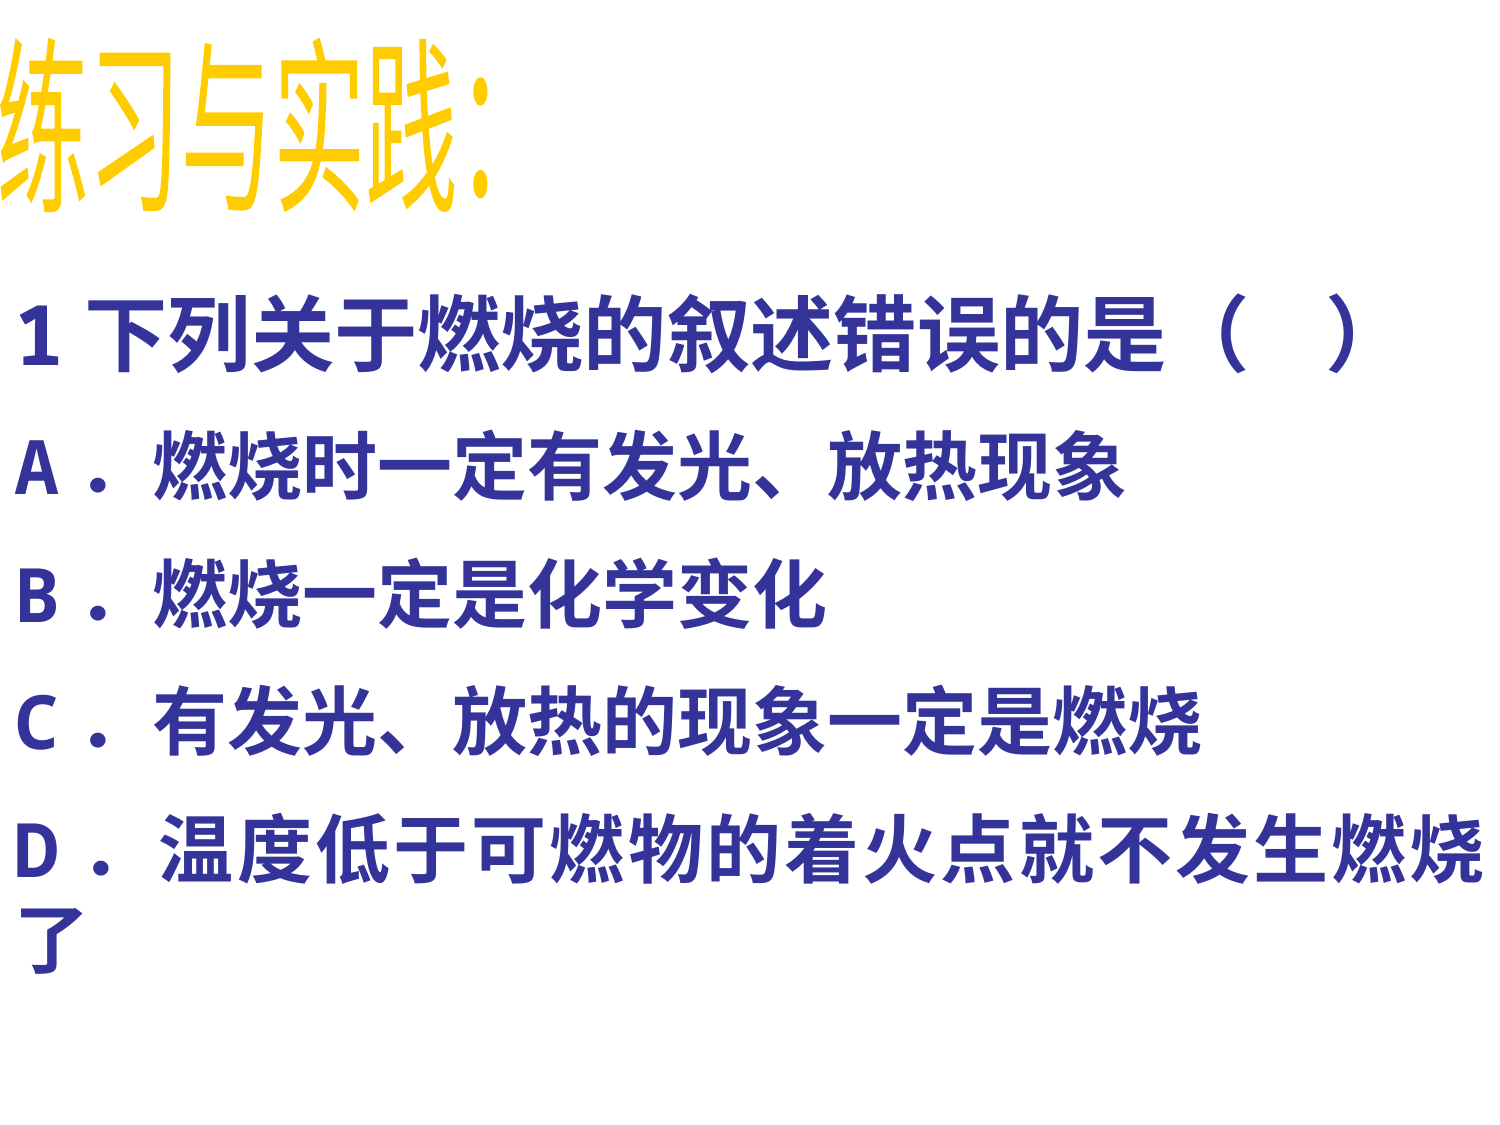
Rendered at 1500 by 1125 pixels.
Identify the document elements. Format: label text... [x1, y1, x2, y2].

text_box 1下列关于燃烧的叙述错误的是（ ） A．燃烧时一定有发光、放热现象 B．燃烧一定是化学变化 C．有发光、放热的现象一定是燃烧 D．温度低于可燃物的着火点就不发生燃烧了 [0, 275, 1500, 990]
